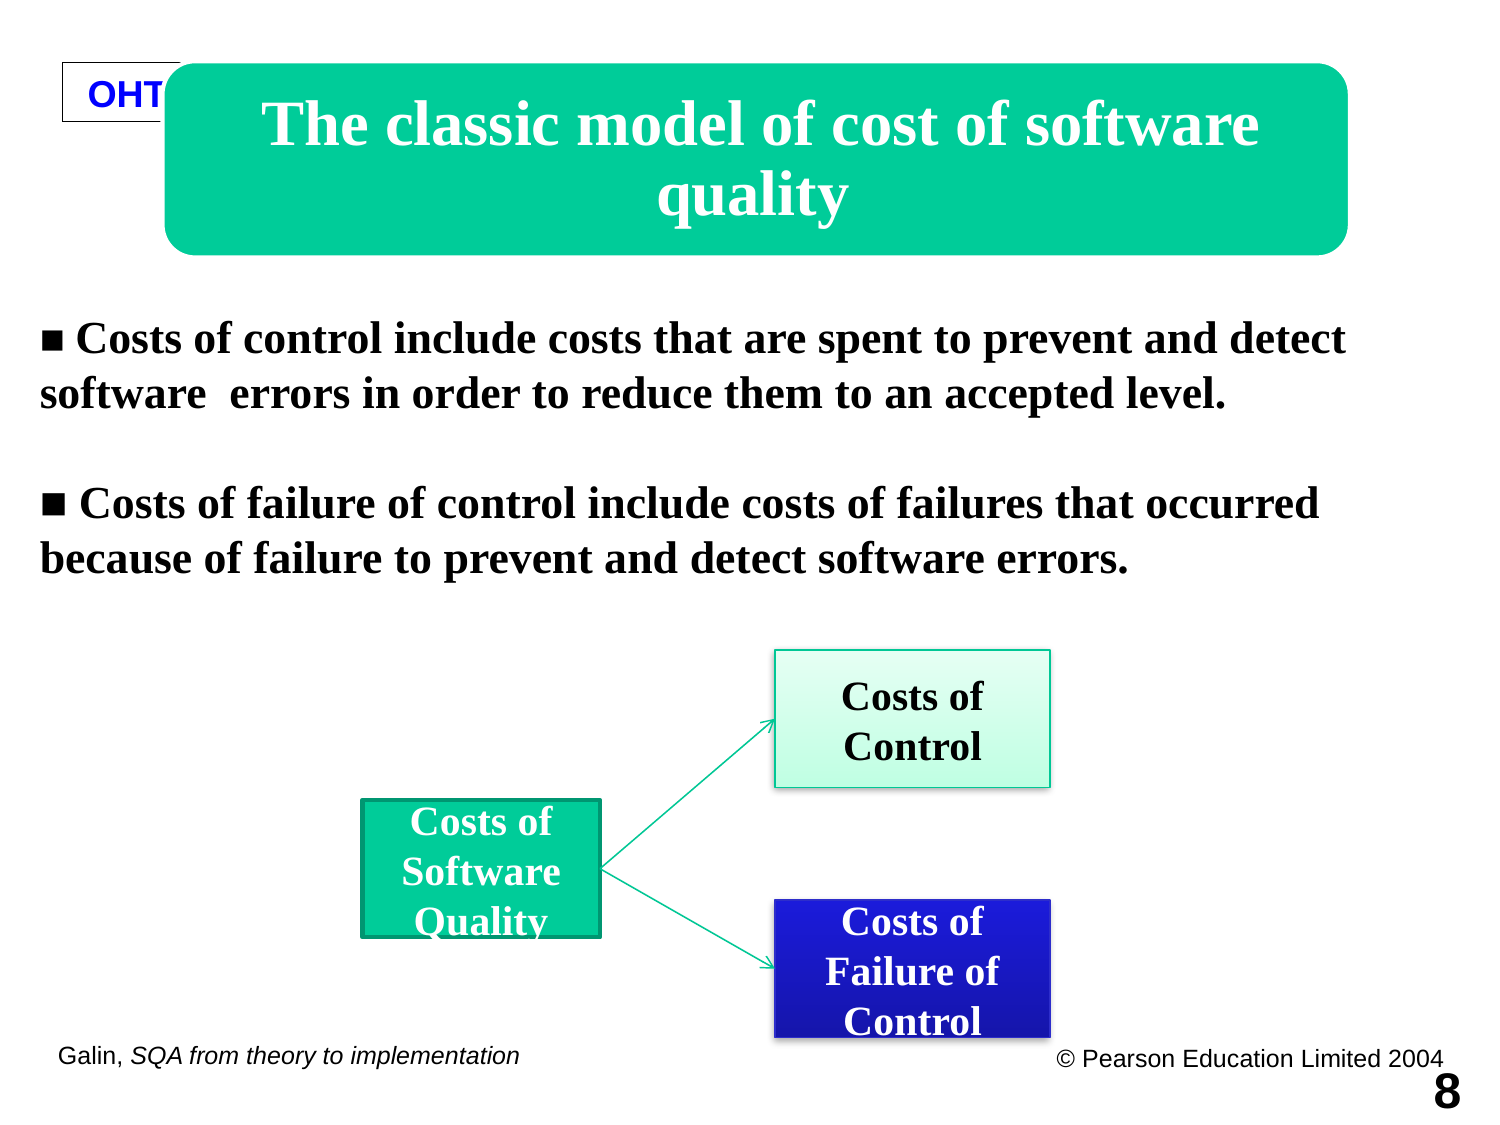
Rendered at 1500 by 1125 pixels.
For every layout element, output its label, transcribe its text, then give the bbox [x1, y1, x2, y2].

text_box Costs of Software Quality [360, 798, 594, 939]
text_box ■ Costs of control include costs that are spent to prevent and detect software errors in order to reduce them to an accepted level. ■ Costs of failure of control include costs of failures that occurred because of failure to prevent and detect software errors. [24, 249, 1425, 590]
text_box Costs of Failure of Control [774, 899, 1051, 1038]
slide_number 8 [1418, 1051, 1479, 1112]
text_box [162, 60, 1351, 258]
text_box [599, 718, 776, 868]
text_box Costs of Control [774, 649, 1051, 788]
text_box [599, 868, 776, 969]
